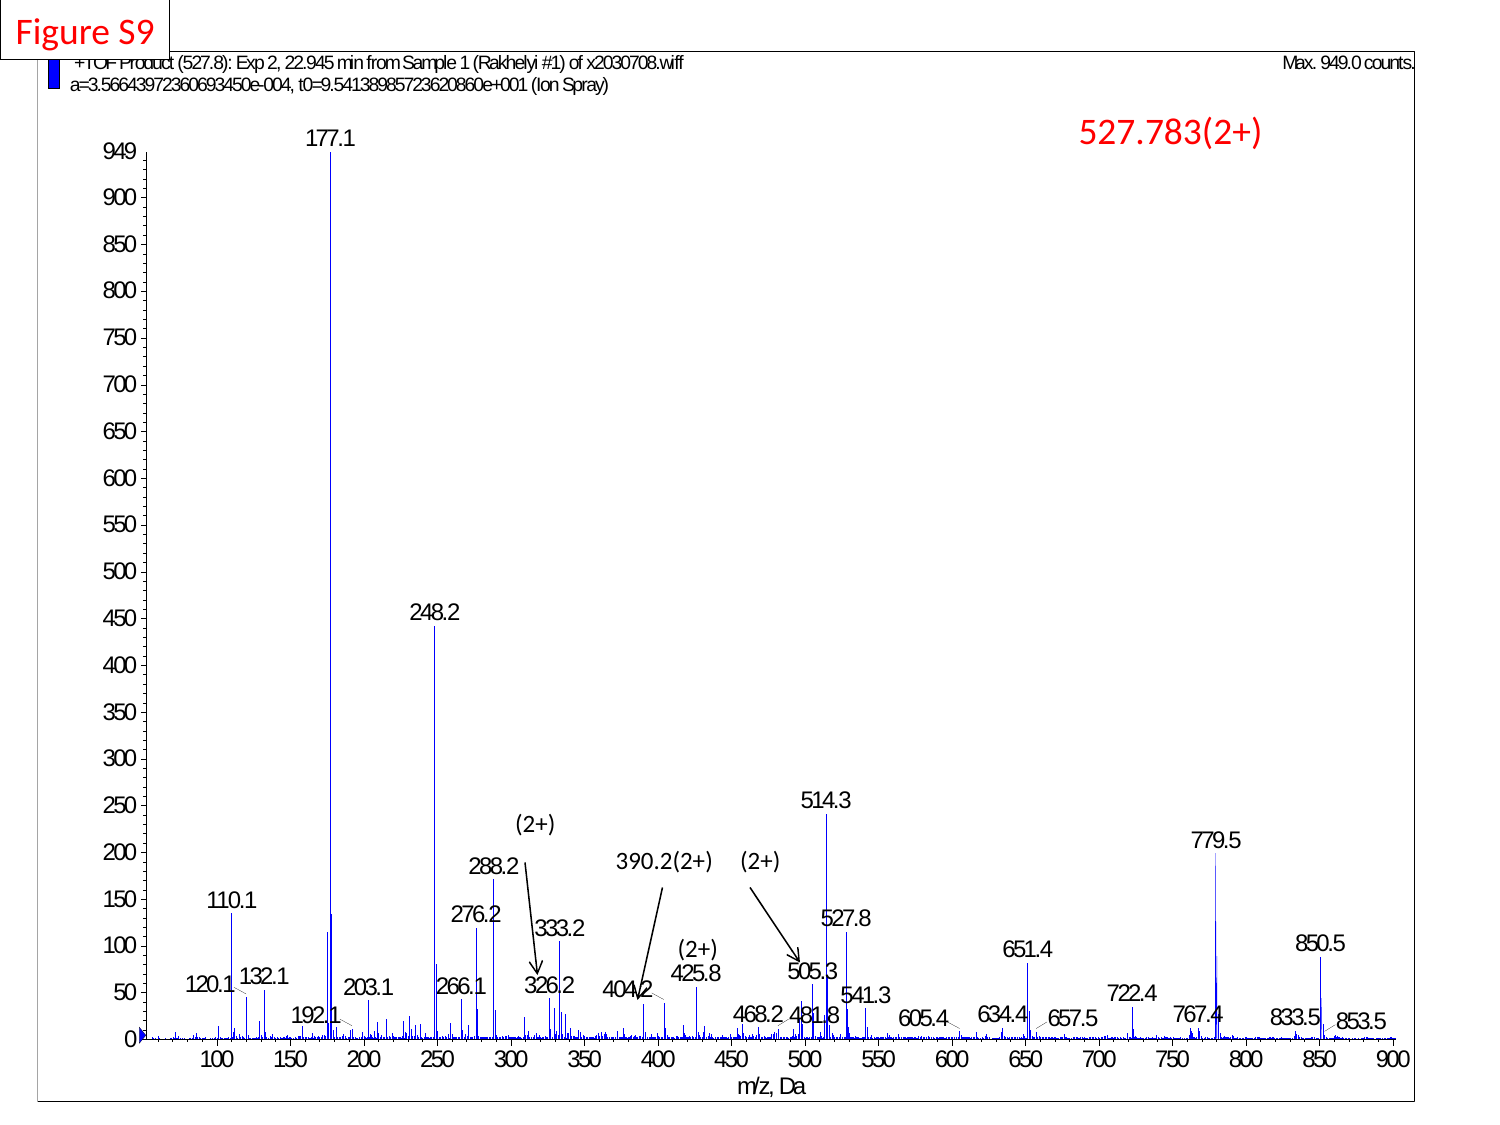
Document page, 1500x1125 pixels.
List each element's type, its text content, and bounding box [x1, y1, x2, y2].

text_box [524, 862, 538, 976]
text_box Figure S9 [0, 0, 170, 60]
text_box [637, 887, 663, 1001]
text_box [749, 887, 801, 963]
picture [37, 51, 1444, 1125]
